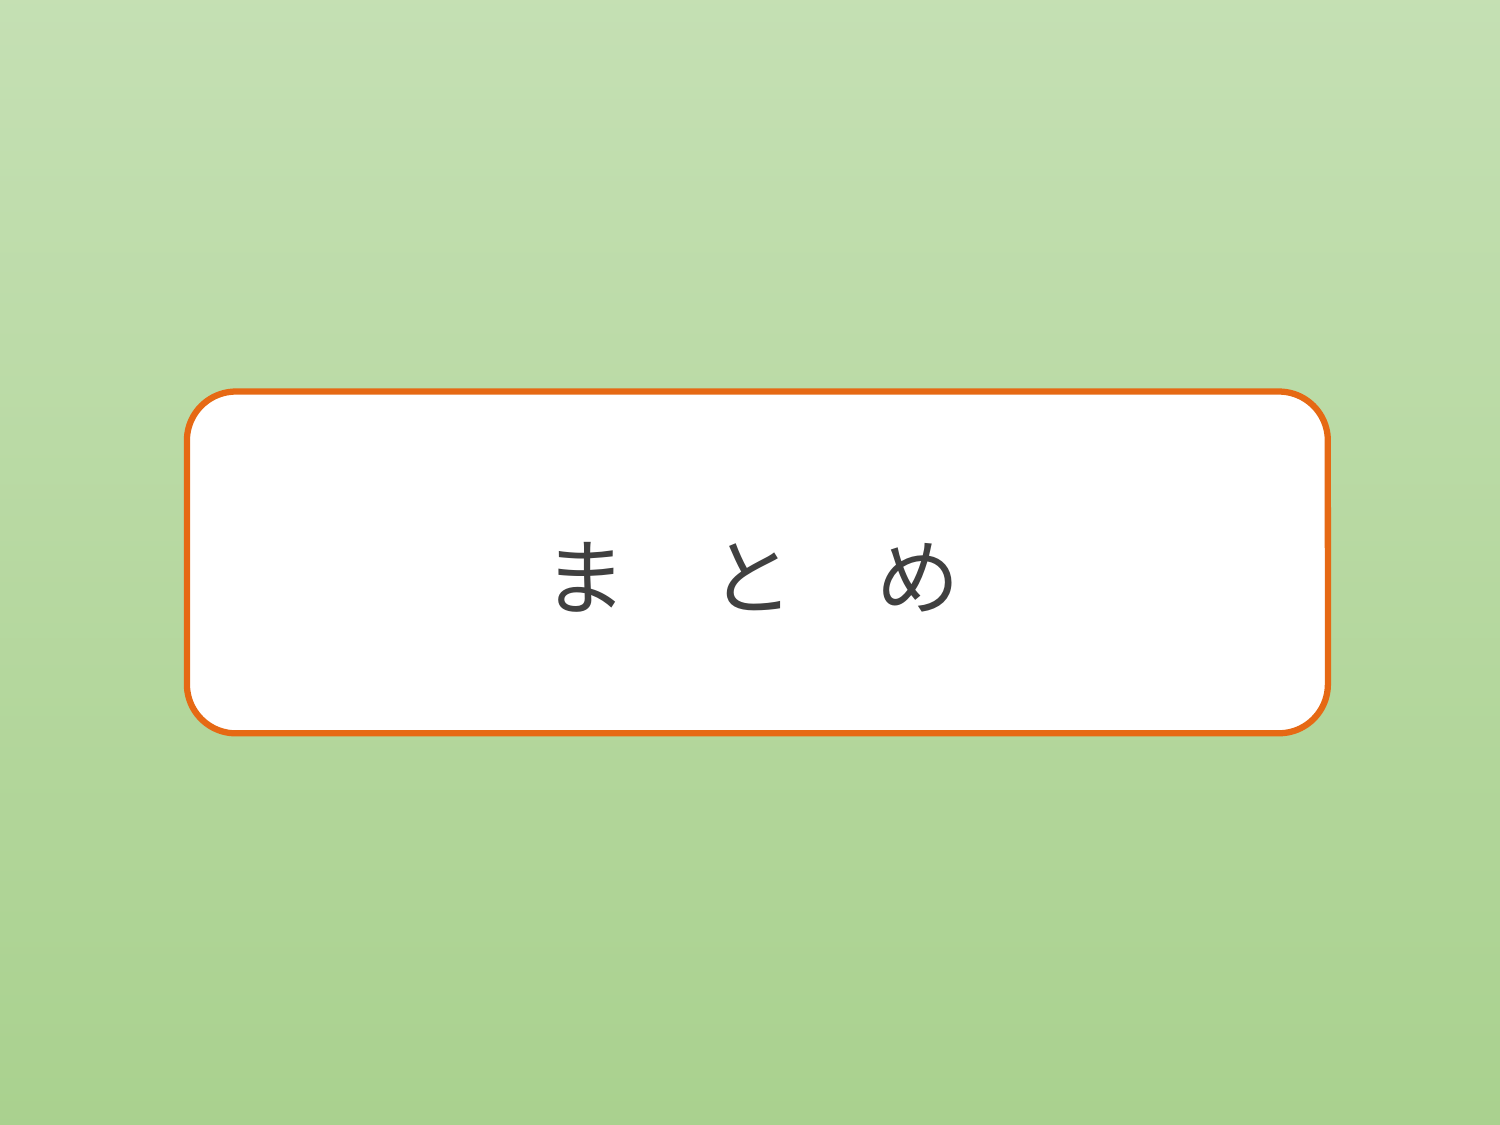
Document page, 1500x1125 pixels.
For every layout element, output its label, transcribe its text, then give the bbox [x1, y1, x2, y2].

title ま と め [104, 455, 1400, 675]
